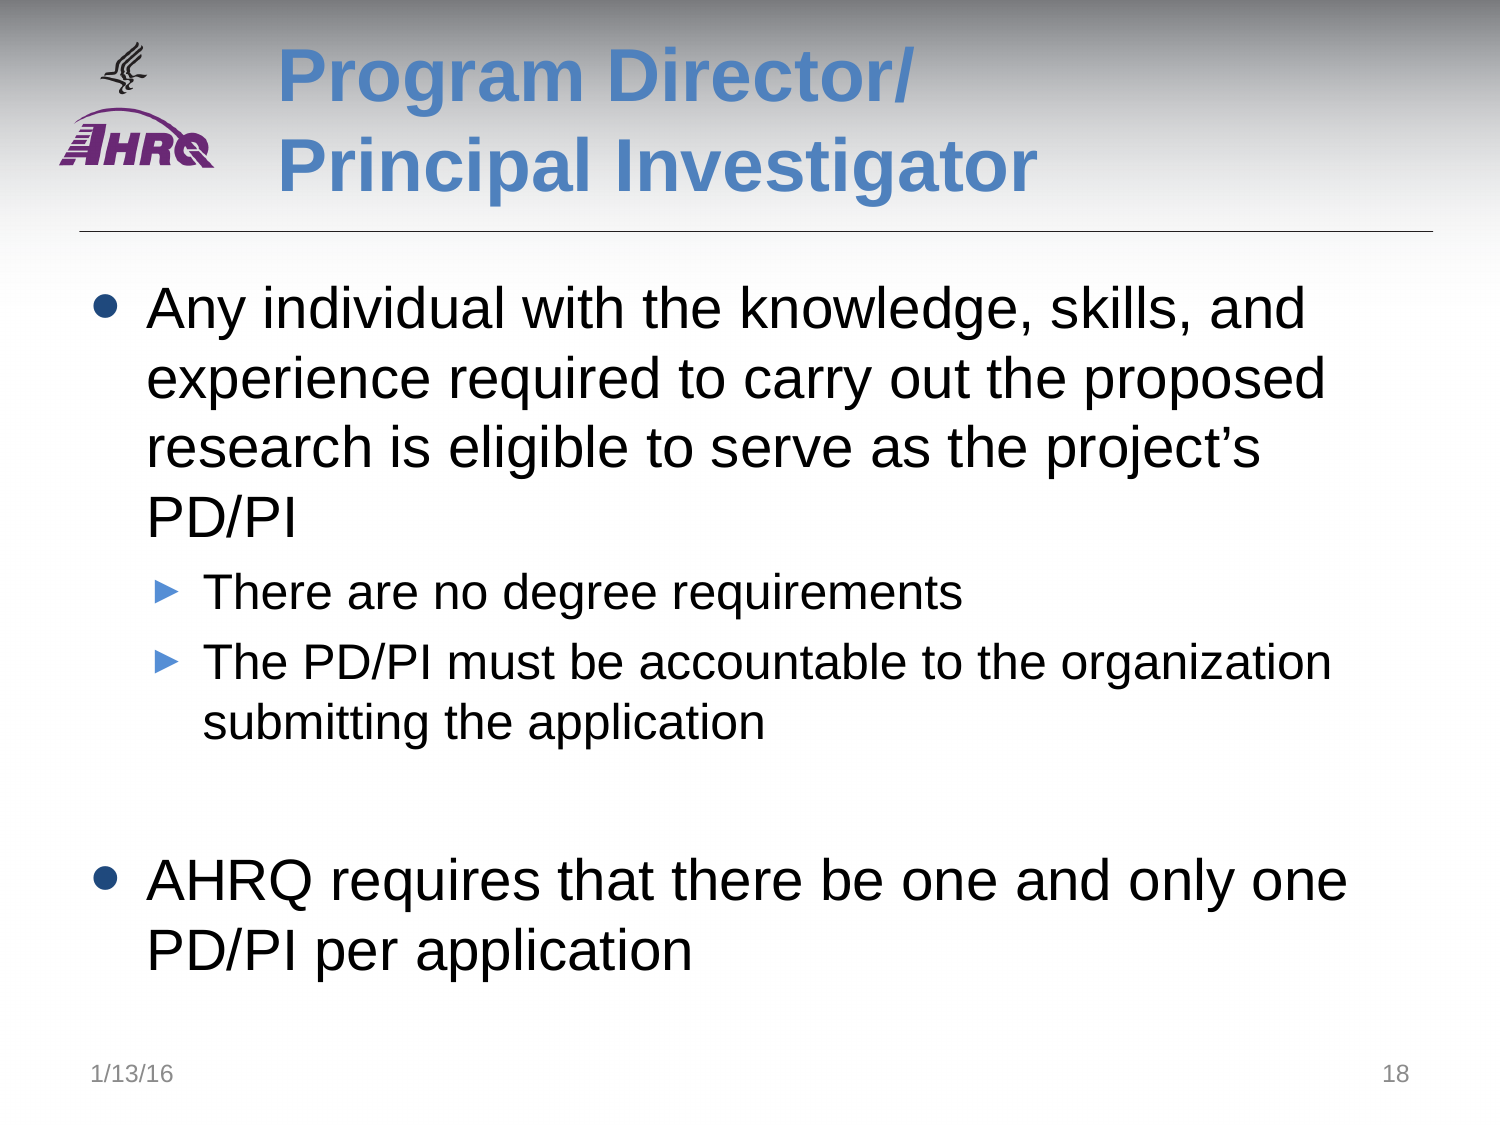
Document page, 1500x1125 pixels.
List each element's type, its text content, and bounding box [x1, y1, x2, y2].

slide_number 18 [1074, 1042, 1425, 1103]
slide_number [75, 1042, 425, 1103]
title Program Director/ Principal Investigator [262, 45, 1425, 188]
list Any individual with the knowledge, skills, and experience required to carry out the proposed research is eligible to serve as the project’s PD/PI There are no degree requirements The PD/PI must be accountable to the organization submitting the application AHRQ requires that there be one and only one PD/PI per application [75, 262, 1425, 1005]
picture [0, 0, 1500, 1125]
